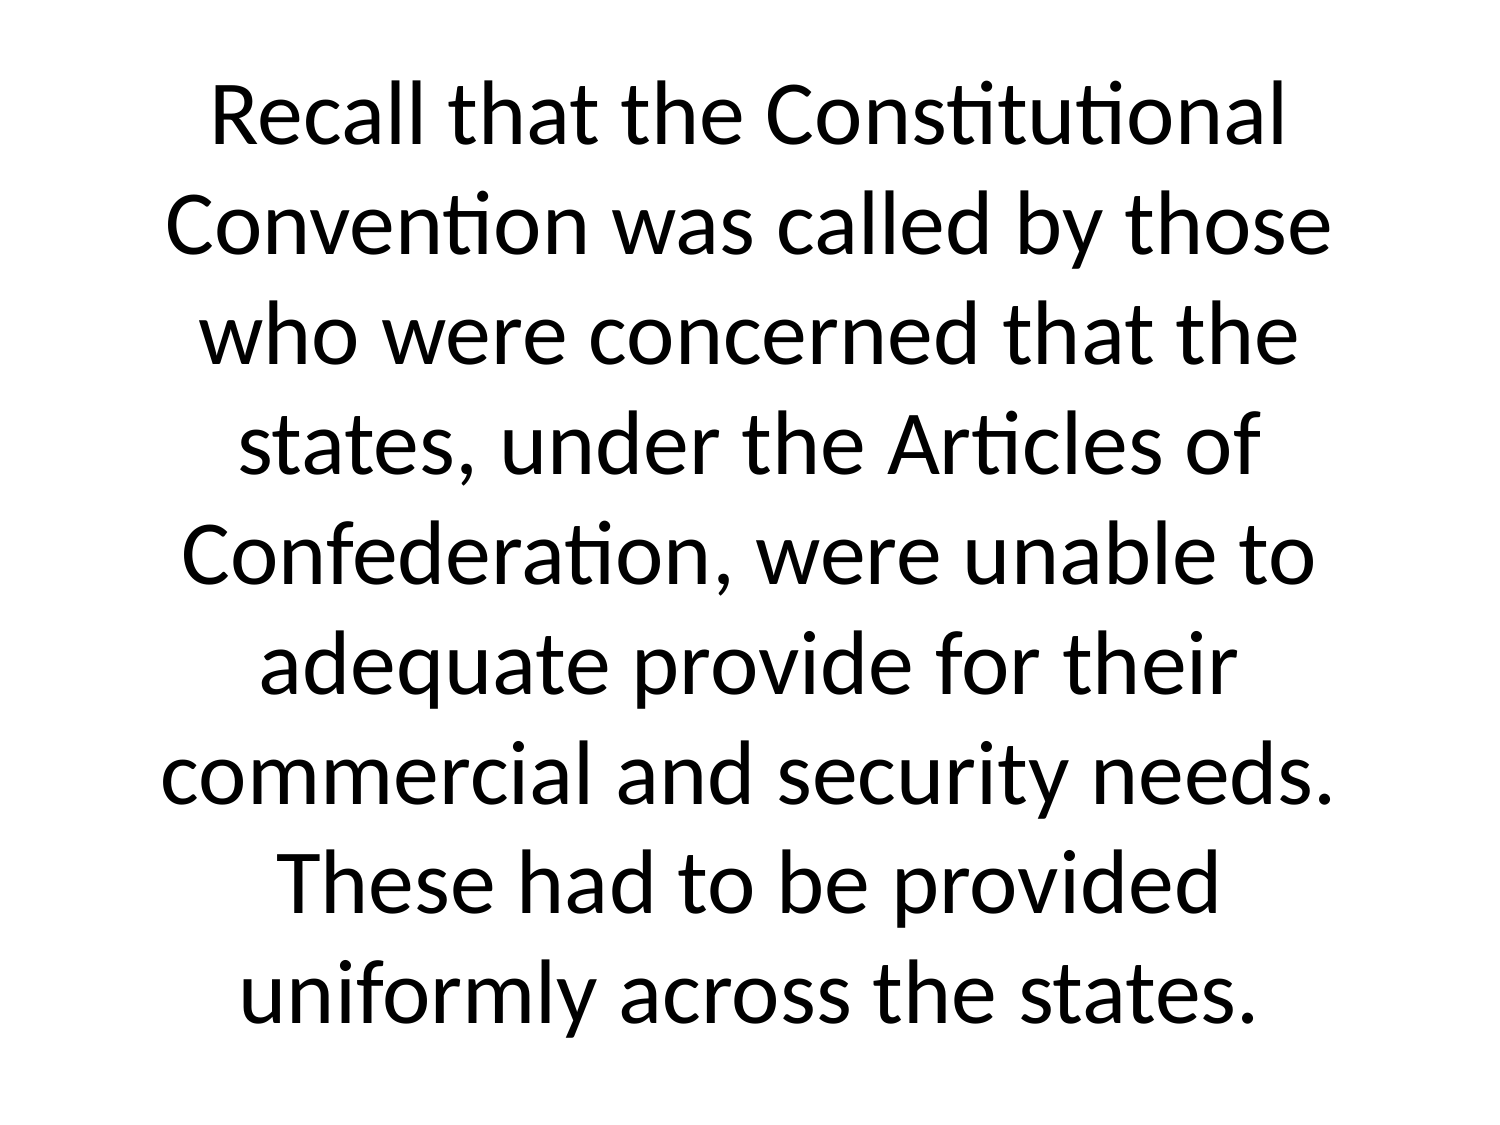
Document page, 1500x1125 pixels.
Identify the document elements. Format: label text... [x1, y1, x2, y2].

title Recall that the Constitutional Convention was called by those who were concerned that the states, under the Articles of Confederation, were unable to adequate provide for their commercial and security needs. These had to be provided uniformly across the states. [74, 44, 1426, 1051]
